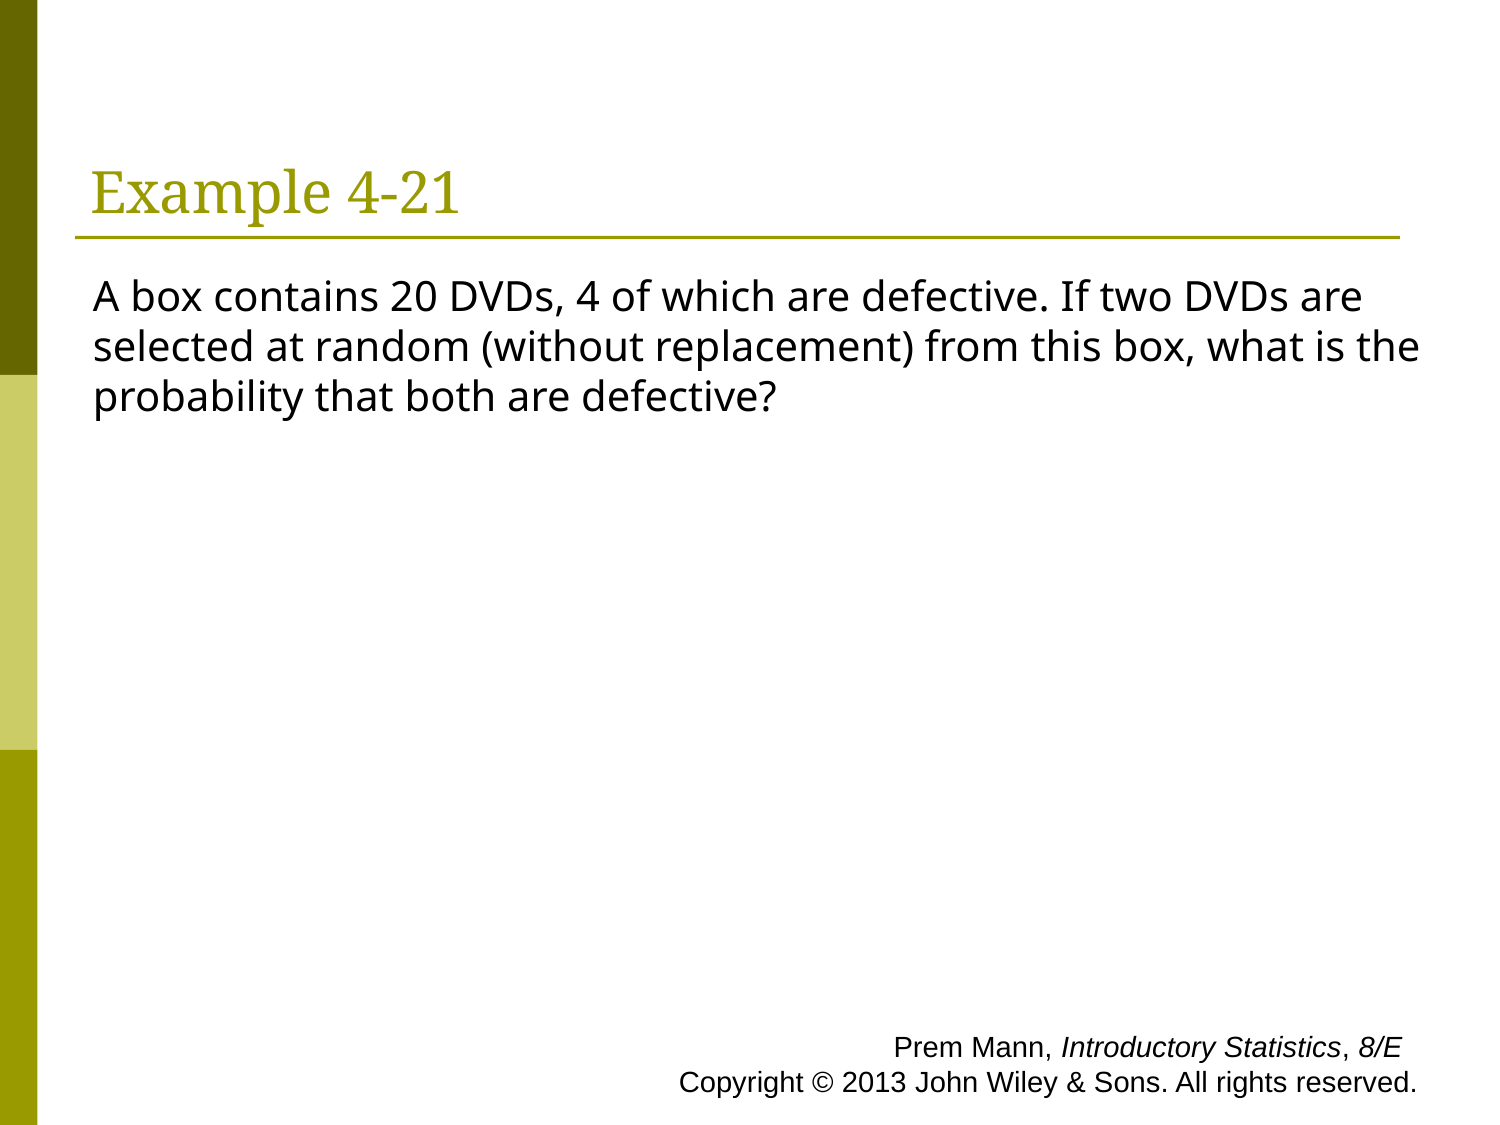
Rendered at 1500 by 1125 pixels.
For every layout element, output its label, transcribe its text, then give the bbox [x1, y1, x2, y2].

text_box Prem Mann, Introductory Statistics, 8/E Copyright © 2013 John Wiley & Sons. All rights reserved. [664, 1020, 1449, 1106]
title Example 4-21 [75, 45, 1425, 233]
list A box contains 20 DVDs, 4 of which are defective. If two DVDs are selected at random (without replacement) from this box, what is the probability that both are defective? [21, 262, 1438, 938]
